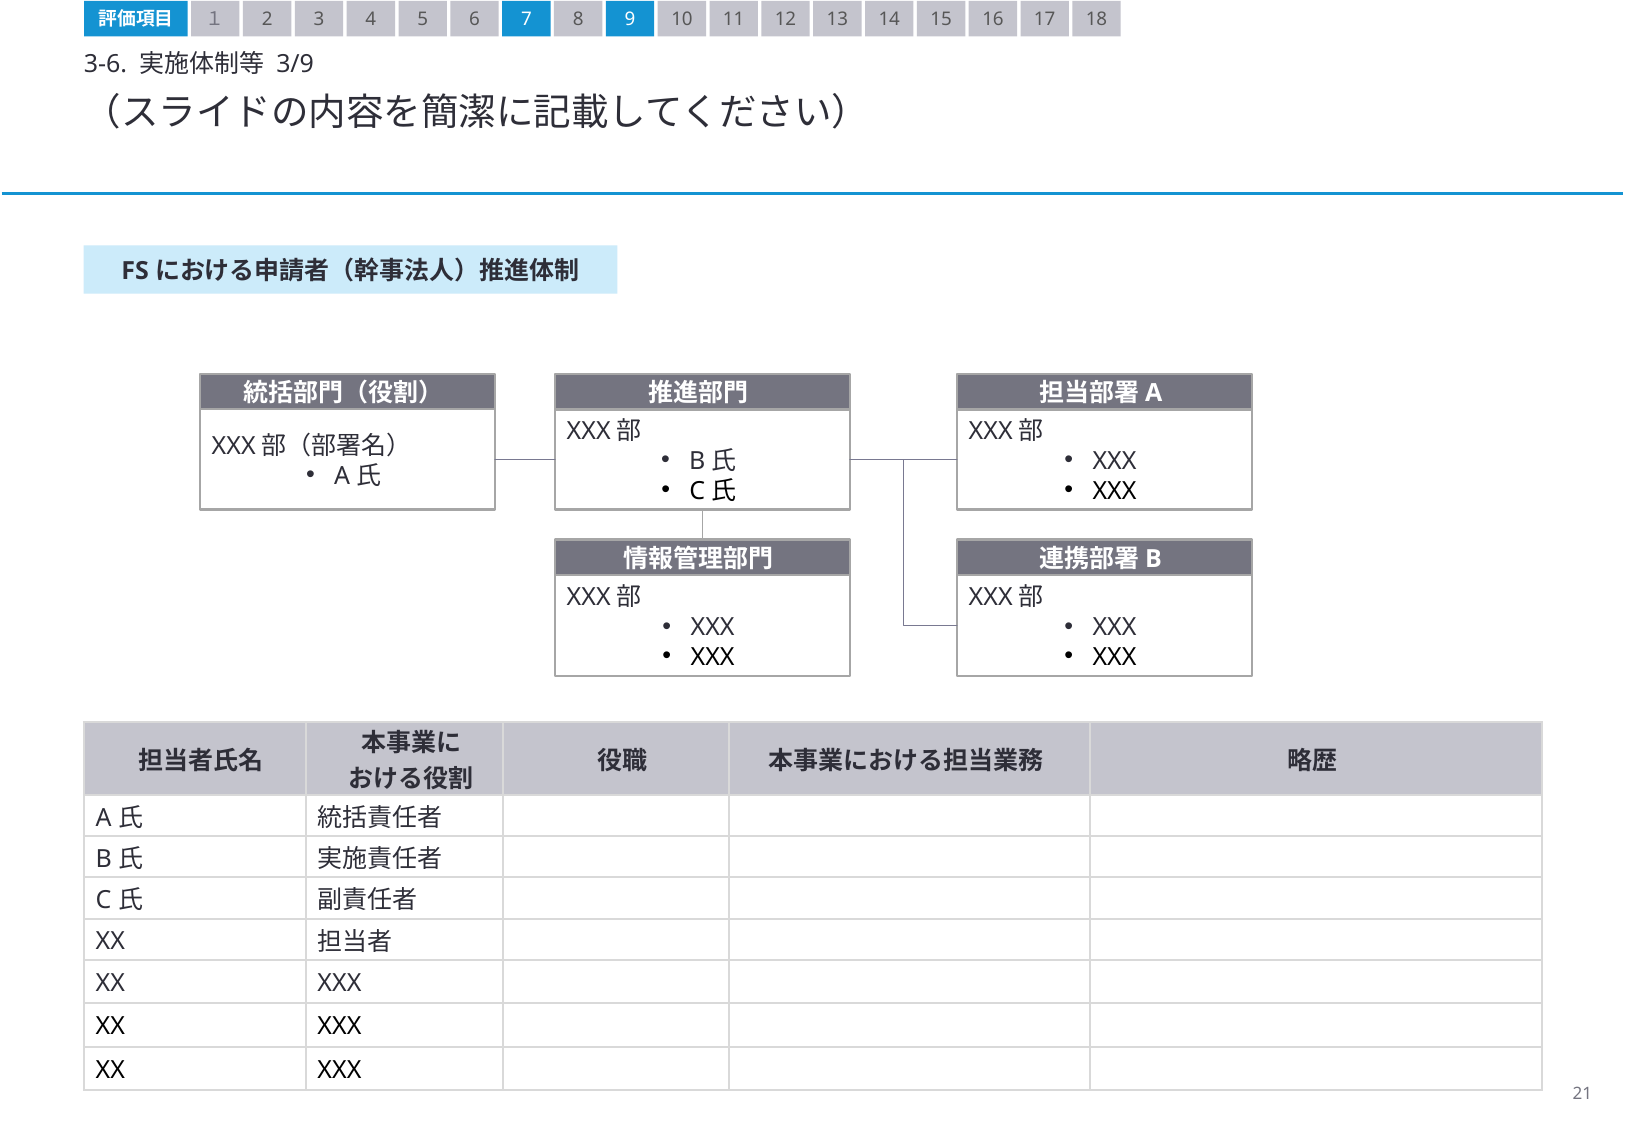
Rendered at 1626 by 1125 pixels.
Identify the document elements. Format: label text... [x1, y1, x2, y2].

text_box XXX部 B氏 C氏 [554, 410, 851, 510]
table_header 本事業に おける役割 [307, 723, 502, 794]
table_header 本事業における担当業務 [730, 723, 1089, 794]
table_header 担当者氏名 [85, 723, 305, 794]
table_cell [504, 1048, 728, 1089]
text_box XXX部 XXX XXX [956, 576, 1253, 676]
text_box FSにおける申請者（幹事法人）推進体制 [83, 244, 618, 295]
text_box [83, 0, 1122, 37]
text_box 情報管理部門 [554, 539, 849, 576]
table_cell XXX [307, 961, 502, 1002]
table_cell [504, 796, 728, 835]
list 3-6. 実施体制等 3/9 [84, 40, 1543, 82]
table_header 役職 [504, 723, 728, 794]
table_cell [1091, 961, 1541, 1002]
table_cell 副責任者 [307, 878, 502, 918]
table_cell B氏 [85, 837, 305, 876]
table_cell [1091, 796, 1541, 835]
table_cell [1091, 1048, 1541, 1089]
table_cell XX [85, 961, 305, 1002]
table_cell [1091, 878, 1541, 918]
list （スライドの内容を簡潔に記載してください） [84, 83, 1543, 183]
table_cell 統括責任者 [307, 796, 502, 835]
table_header 略歴 [1091, 723, 1541, 794]
table_cell [730, 1048, 1089, 1089]
table_cell [504, 961, 728, 1002]
table_cell [504, 1004, 728, 1046]
table_cell [1091, 920, 1541, 959]
table_cell [504, 878, 728, 918]
table_cell [730, 961, 1089, 1002]
table_cell 実施責任者 [307, 837, 502, 876]
table_cell [730, 1004, 1089, 1046]
table_cell [504, 920, 728, 959]
table_cell [1091, 837, 1541, 876]
text_box XXX部 XXX XXX [956, 410, 1253, 510]
table_cell [730, 796, 1089, 835]
table_cell [730, 837, 1089, 876]
table_cell [504, 837, 728, 876]
table_cell XXX [307, 1004, 502, 1046]
table_cell A氏 [85, 796, 305, 835]
text_box XXX部 XXX XXX [554, 576, 851, 676]
text_box 統括部門（役割） [199, 373, 496, 408]
text_box 担当部署A [956, 373, 1253, 410]
table_cell [730, 920, 1089, 959]
table_cell [1091, 1004, 1541, 1046]
table_cell XXX [307, 1048, 502, 1089]
table_cell XX [85, 1004, 305, 1046]
text_box 連携部署B [958, 539, 1253, 576]
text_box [849, 460, 958, 626]
table_cell [730, 878, 1089, 918]
table_cell C氏 [85, 878, 305, 918]
text_box 推進部門 [554, 373, 851, 410]
table_cell XX [85, 1048, 305, 1089]
table_cell XX [85, 920, 305, 959]
table_cell 担当者 [307, 920, 502, 959]
text_box XXX部（部署名） A氏 [199, 408, 496, 510]
